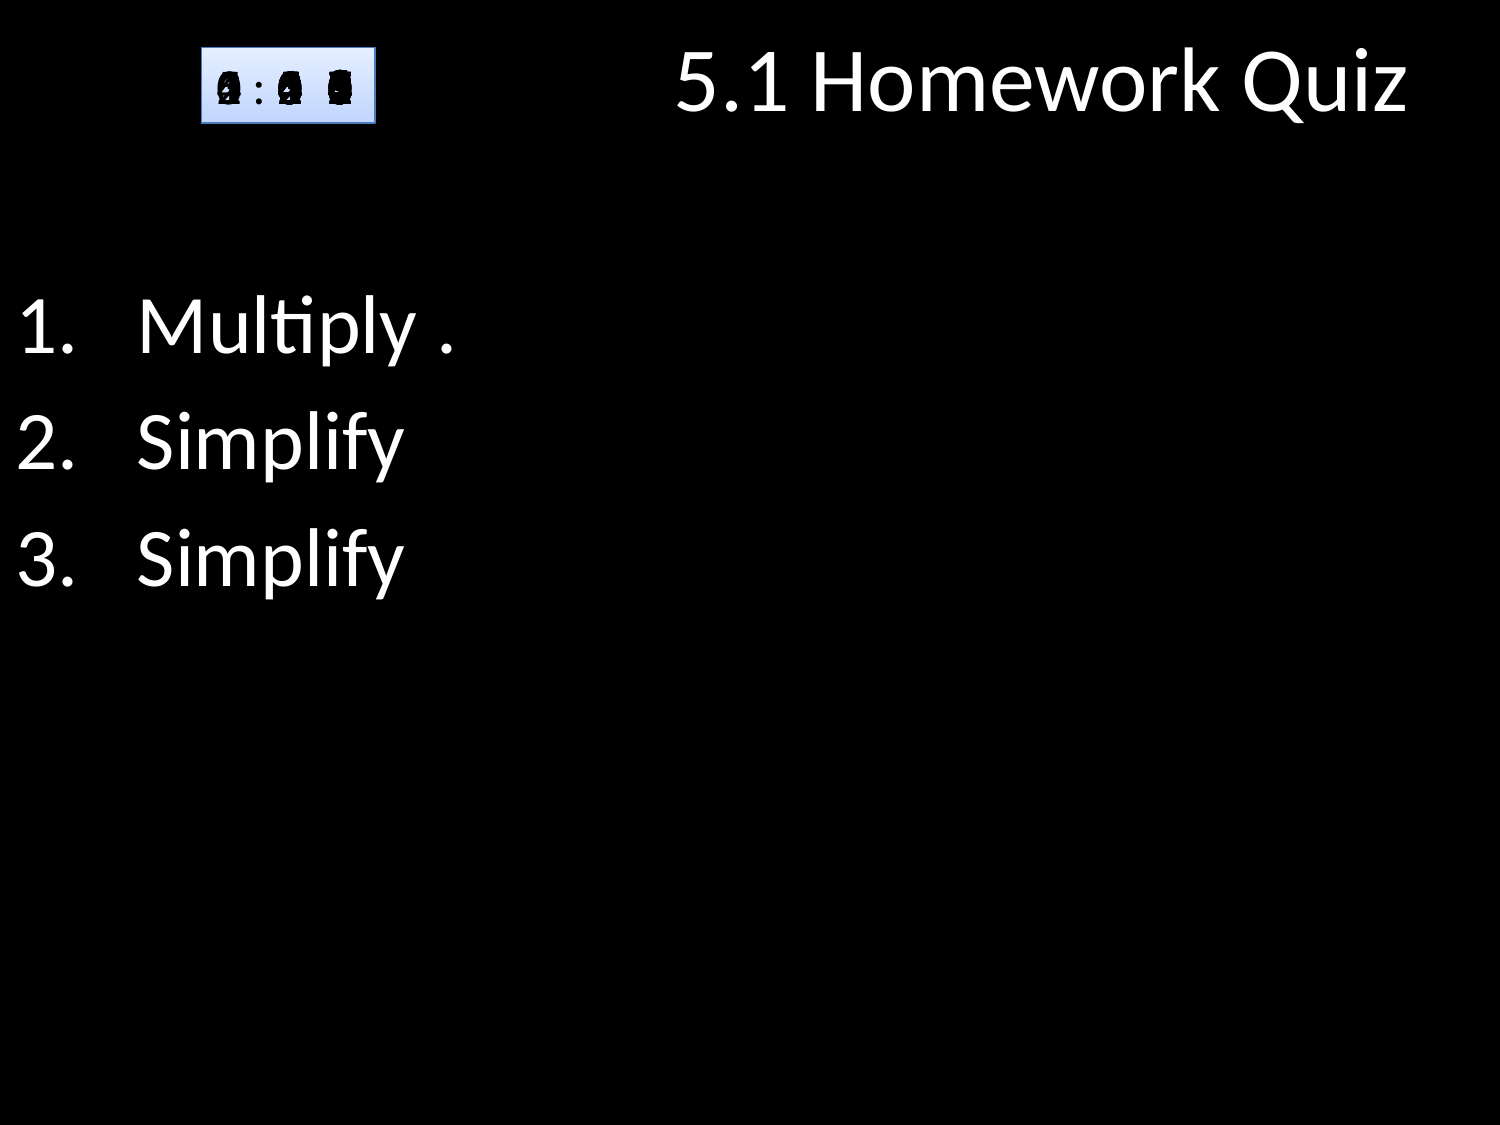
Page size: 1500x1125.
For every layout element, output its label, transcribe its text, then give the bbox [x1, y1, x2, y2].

text_box : [252, 47, 262, 123]
text_box 0 [262, 47, 312, 123]
text_box 9 [312, 47, 363, 123]
text_box [201, 47, 376, 124]
text_box 0 [201, 47, 252, 123]
title 5.1 Homework Quiz [75, 0, 1425, 150]
